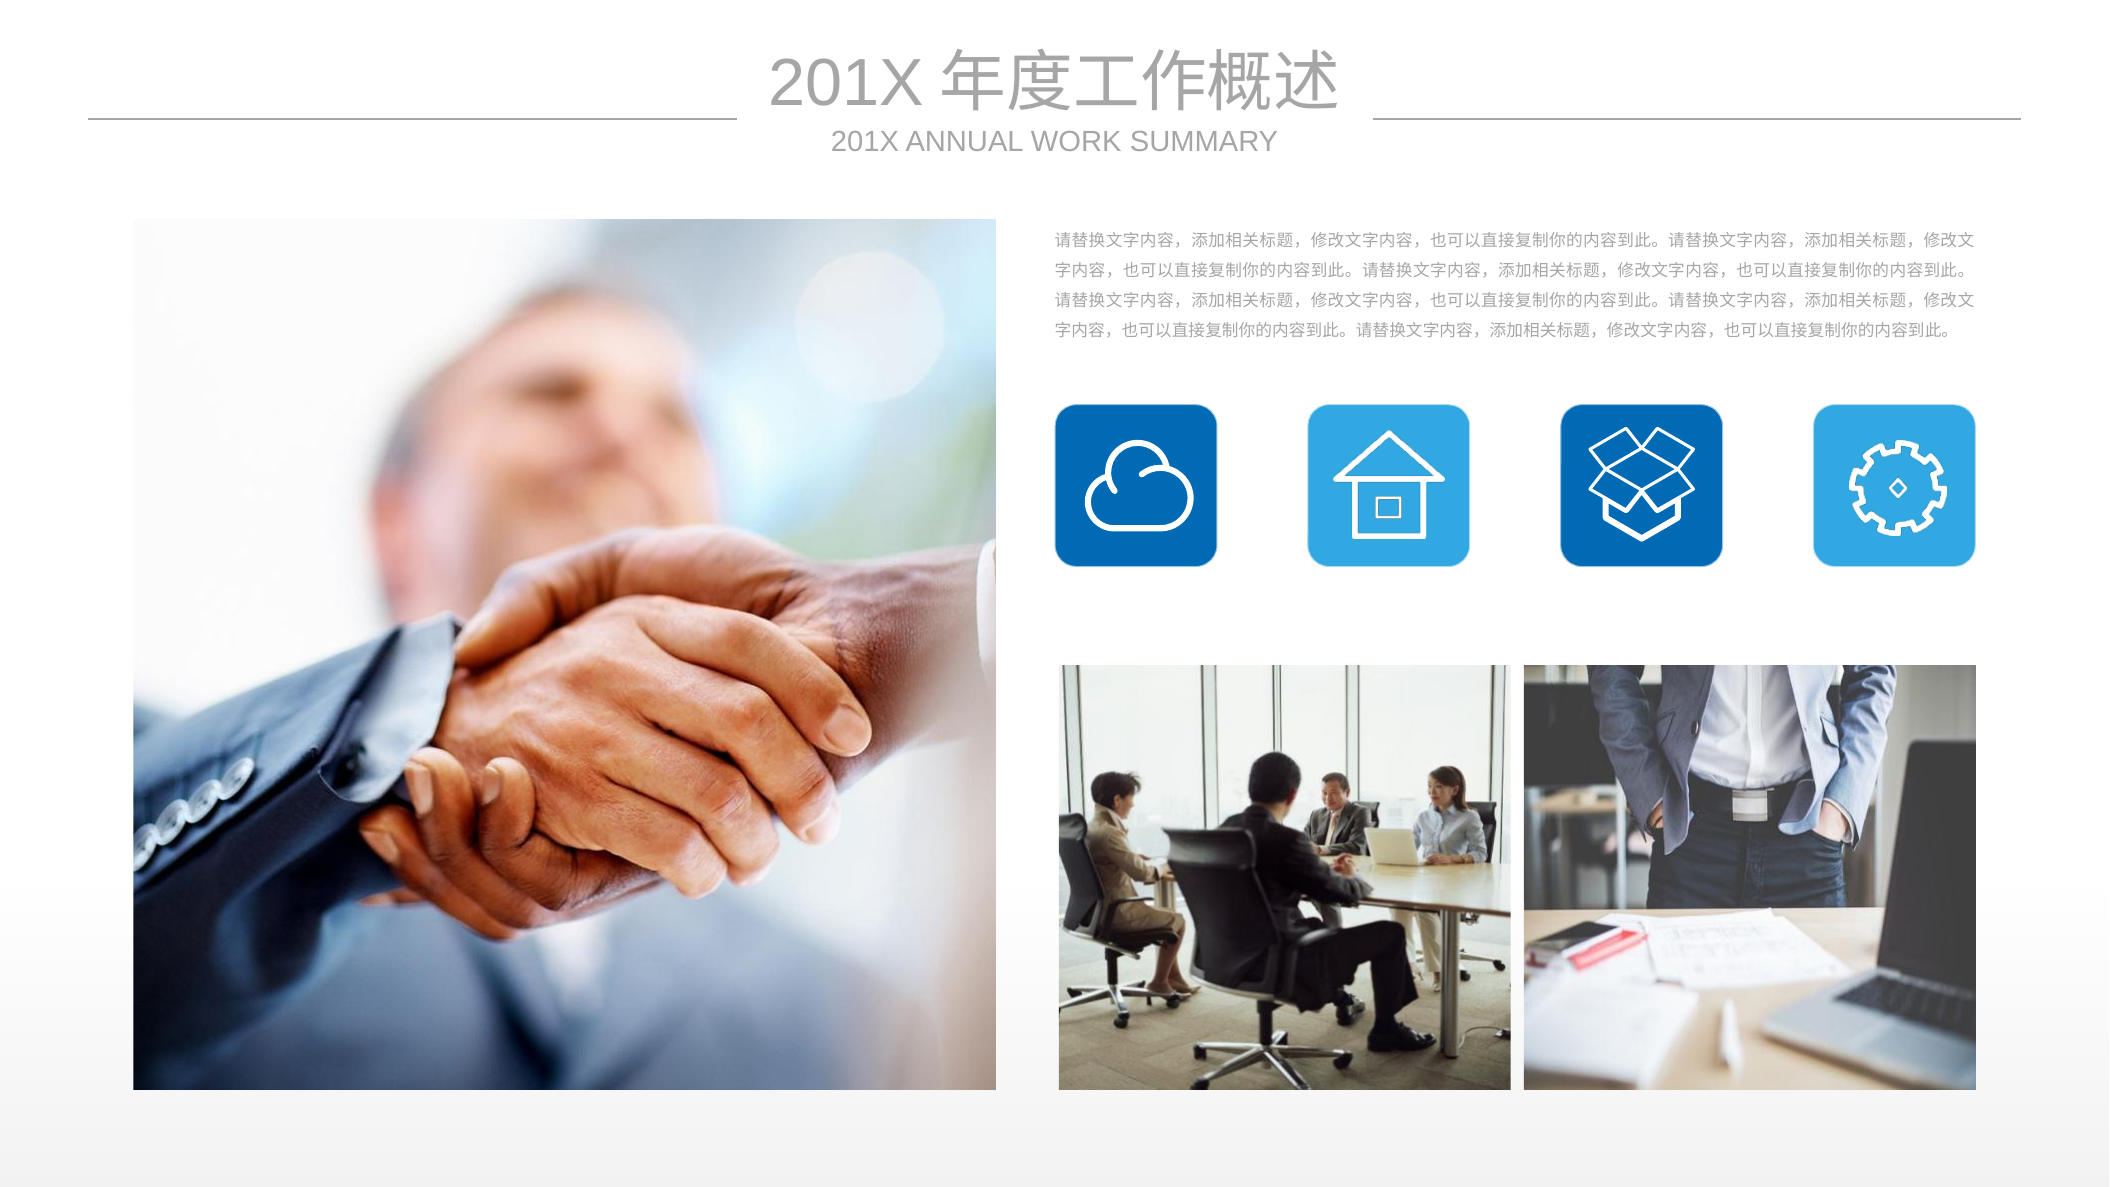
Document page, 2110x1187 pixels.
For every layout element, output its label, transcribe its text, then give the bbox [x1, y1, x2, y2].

text_box [1523, 664, 1977, 1090]
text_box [1307, 404, 1471, 568]
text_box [1812, 404, 1976, 568]
text_box 请替换文字内容，添加相关标题，修改文字内容，也可以直接复制你的内容到此。请替换文字内容，添加相关标题，修改文字内容，也可以直接复制你的内容到此。请替换文字内容，添加相关标题，修改文字内容，也可以直接复制你的内容到此。请替换文字内容，添加相关标题，修改文字内容，也可以直接复制你的内容到此。请替换文字内容，添加相关标题，修改文字内容，也可以直接复制你的内容到此。请替换文字内容，添加相关标题，修改文字内容，也可以直接复制你的内容到此。 [1054, 219, 1976, 340]
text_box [1054, 404, 1218, 568]
text_box [132, 219, 997, 1090]
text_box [1560, 404, 1724, 568]
text_box [1058, 664, 1512, 1090]
text_box 201X年度工作概述 [730, 38, 1379, 119]
text_box 201X ANNUAL WORK SUMMARY [824, 122, 1285, 158]
